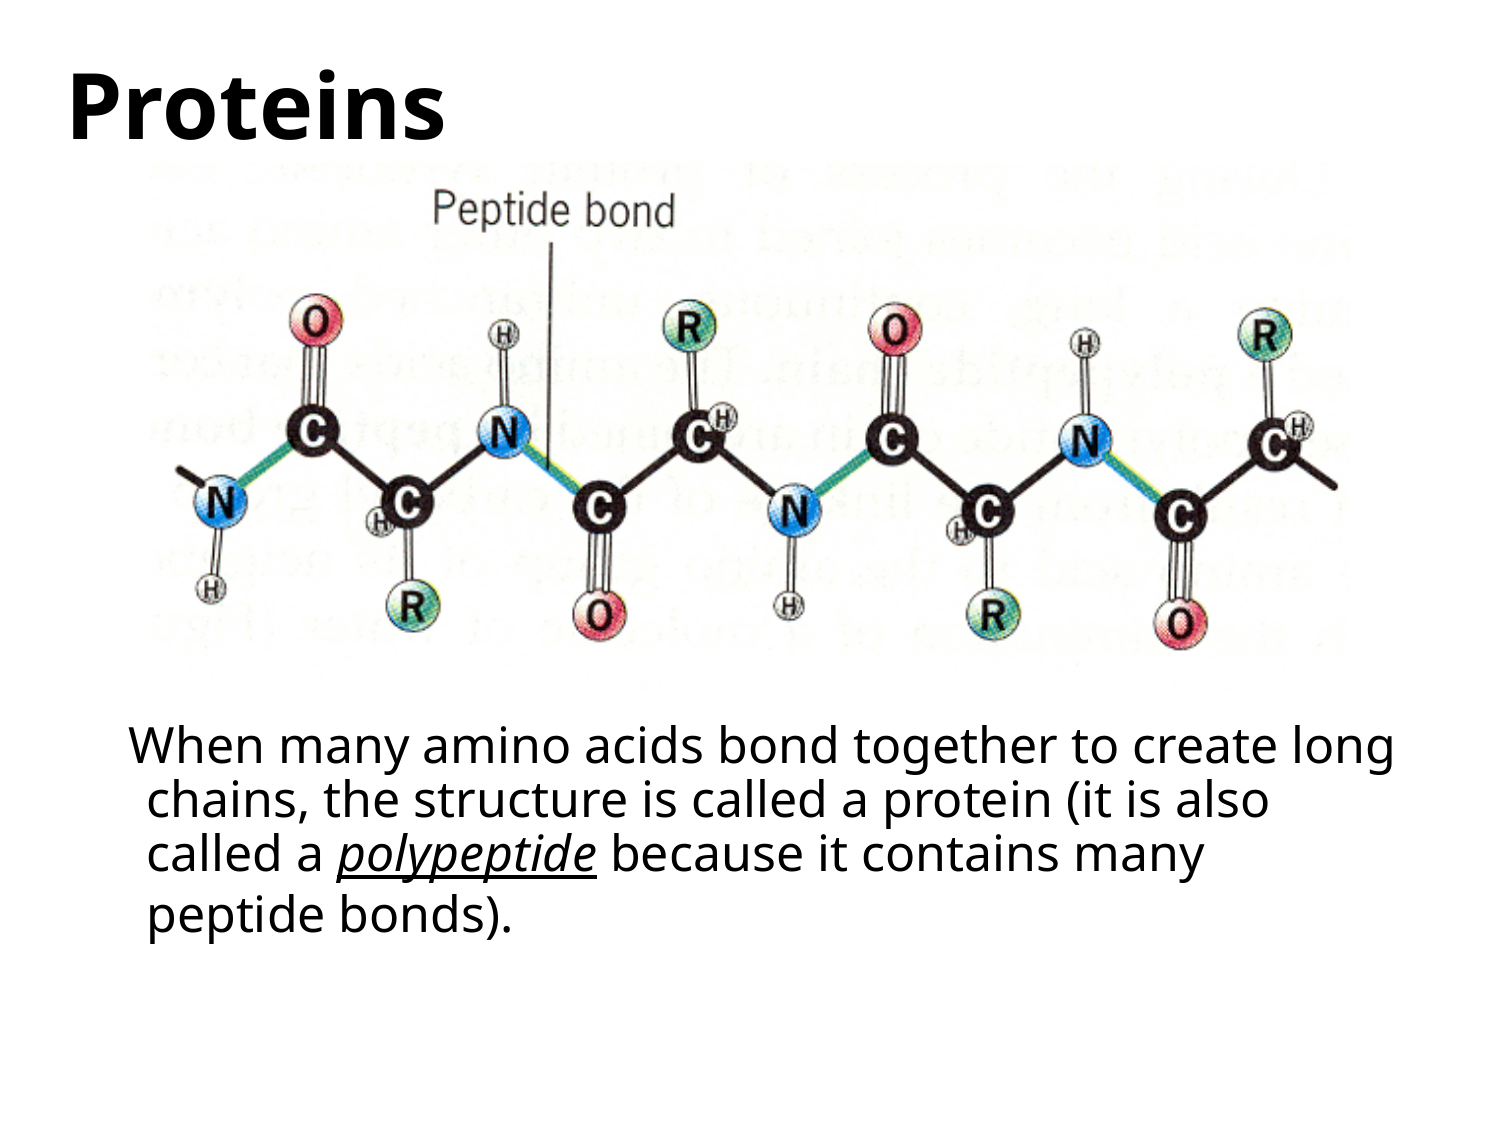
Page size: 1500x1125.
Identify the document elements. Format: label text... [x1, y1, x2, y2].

list When many amino acids bond together to create long chains, the structure is called a protein (it is also called a polypeptide because it contains many peptide bonds). [74, 712, 1413, 976]
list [149, 162, 1351, 692]
title Proteins [37, 37, 476, 168]
